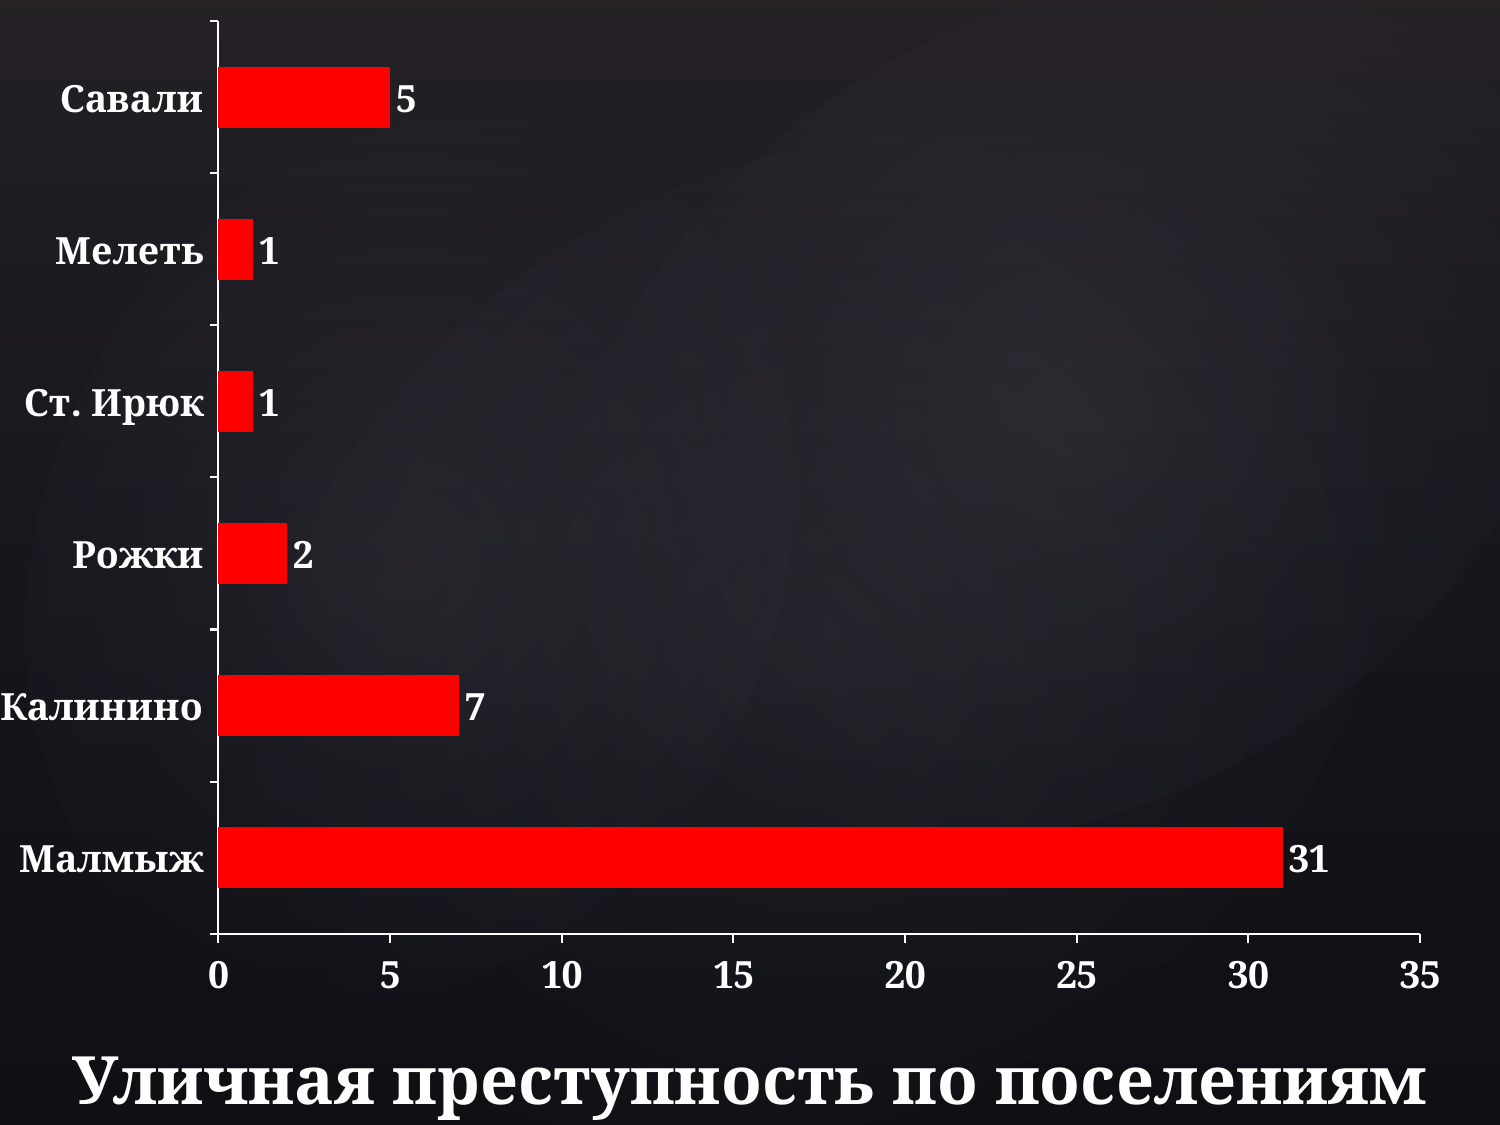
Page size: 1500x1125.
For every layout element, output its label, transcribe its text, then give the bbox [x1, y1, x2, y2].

title Уличная преступность по поселениям [0, 975, 1500, 1125]
chart [0, 0, 1471, 1021]
